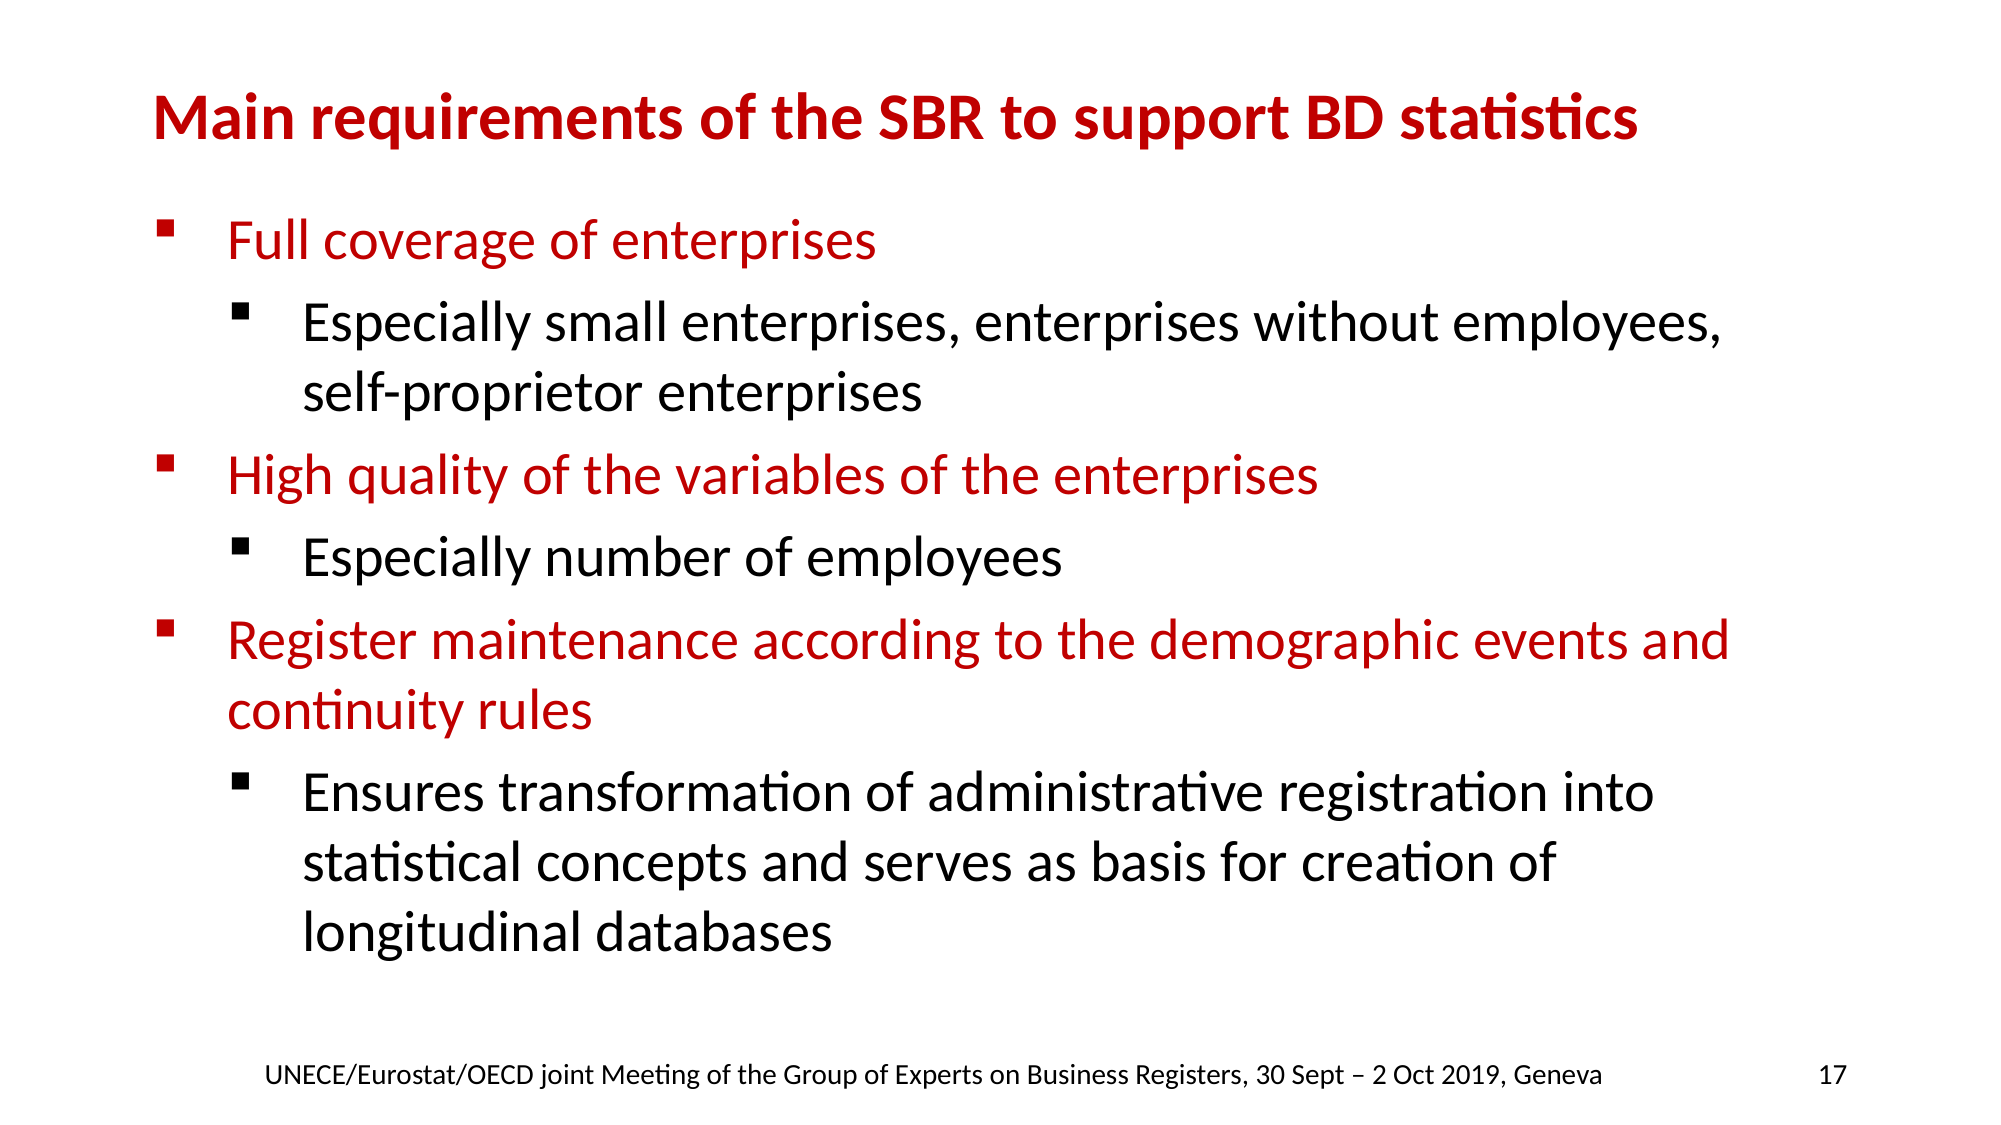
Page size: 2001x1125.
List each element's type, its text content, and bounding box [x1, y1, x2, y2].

footer UNECE/Eurostat/OECD joint Meeting of the Group of Experts on Business Registers, 30 Sept – 2 Oct 2019, Geneva [197, 1042, 1412, 1103]
slide_number 17 [1412, 1042, 1863, 1103]
text_box Full coverage of enterprises Especially small enterprises, enterprises without employees, self-proprietor enterprises High quality of the variables of the enterprises Especially number of employees Register maintenance according to the demographic events and continuity rules Ensures transformation of administrative registration into statistical concepts and serves as basis for creation of longitudinal databases [137, 193, 1792, 971]
title Main requirements of the SBR to support BD statistics [137, 60, 1863, 175]
